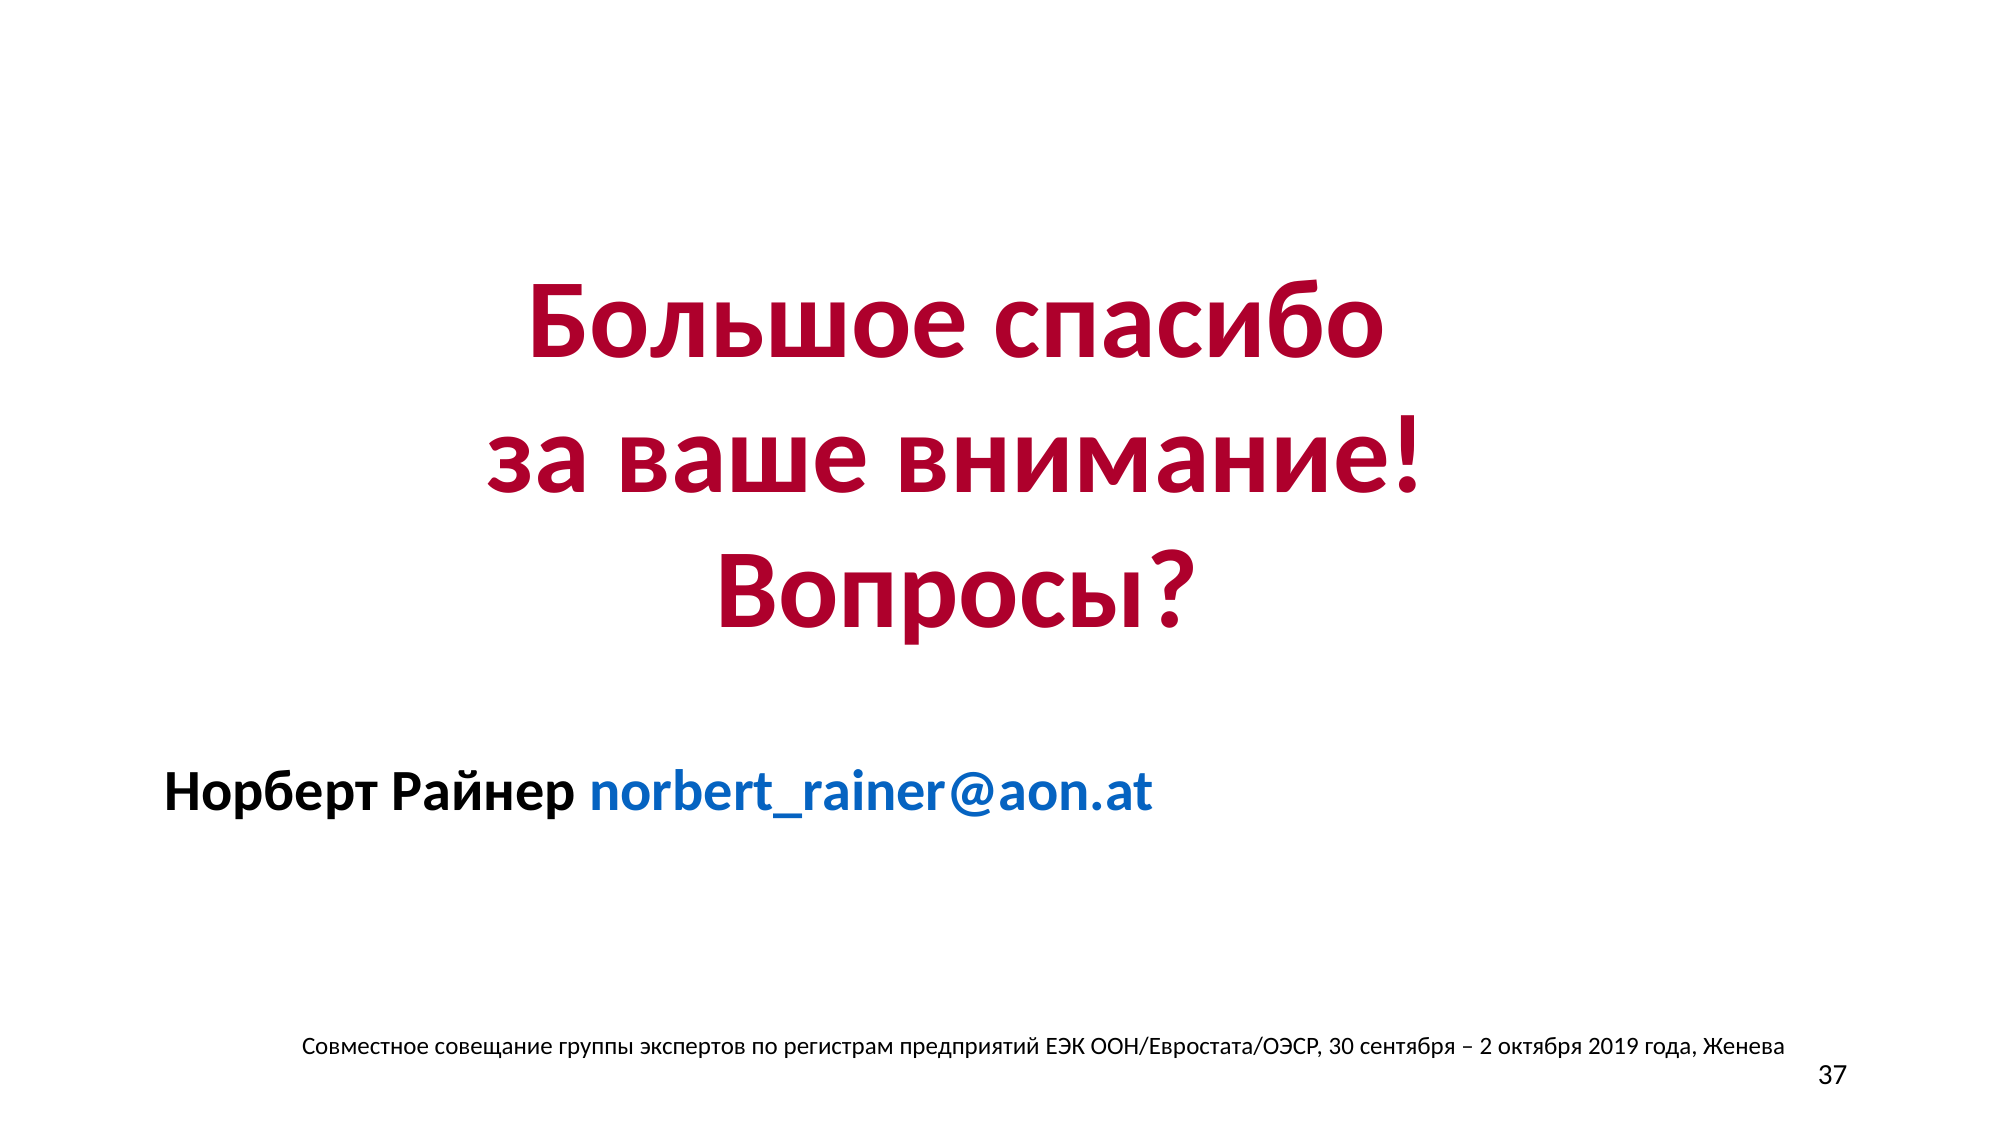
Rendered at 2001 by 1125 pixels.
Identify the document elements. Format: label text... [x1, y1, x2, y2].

slide_number 37 [1412, 1075, 1863, 1103]
text_box Норберт Райнер norbert_rainer@aon.at [135, 744, 1846, 830]
footer Совместное совещание группы экспертов по регистрам предприятий ЕЭК ООН/Евростата/ОЭСР, 30 сентября – 2 октября 2019 года, Женева [137, 1014, 1953, 1075]
text_box Большое спасибо за ваше внимание! Вопросы? [117, 237, 1797, 657]
